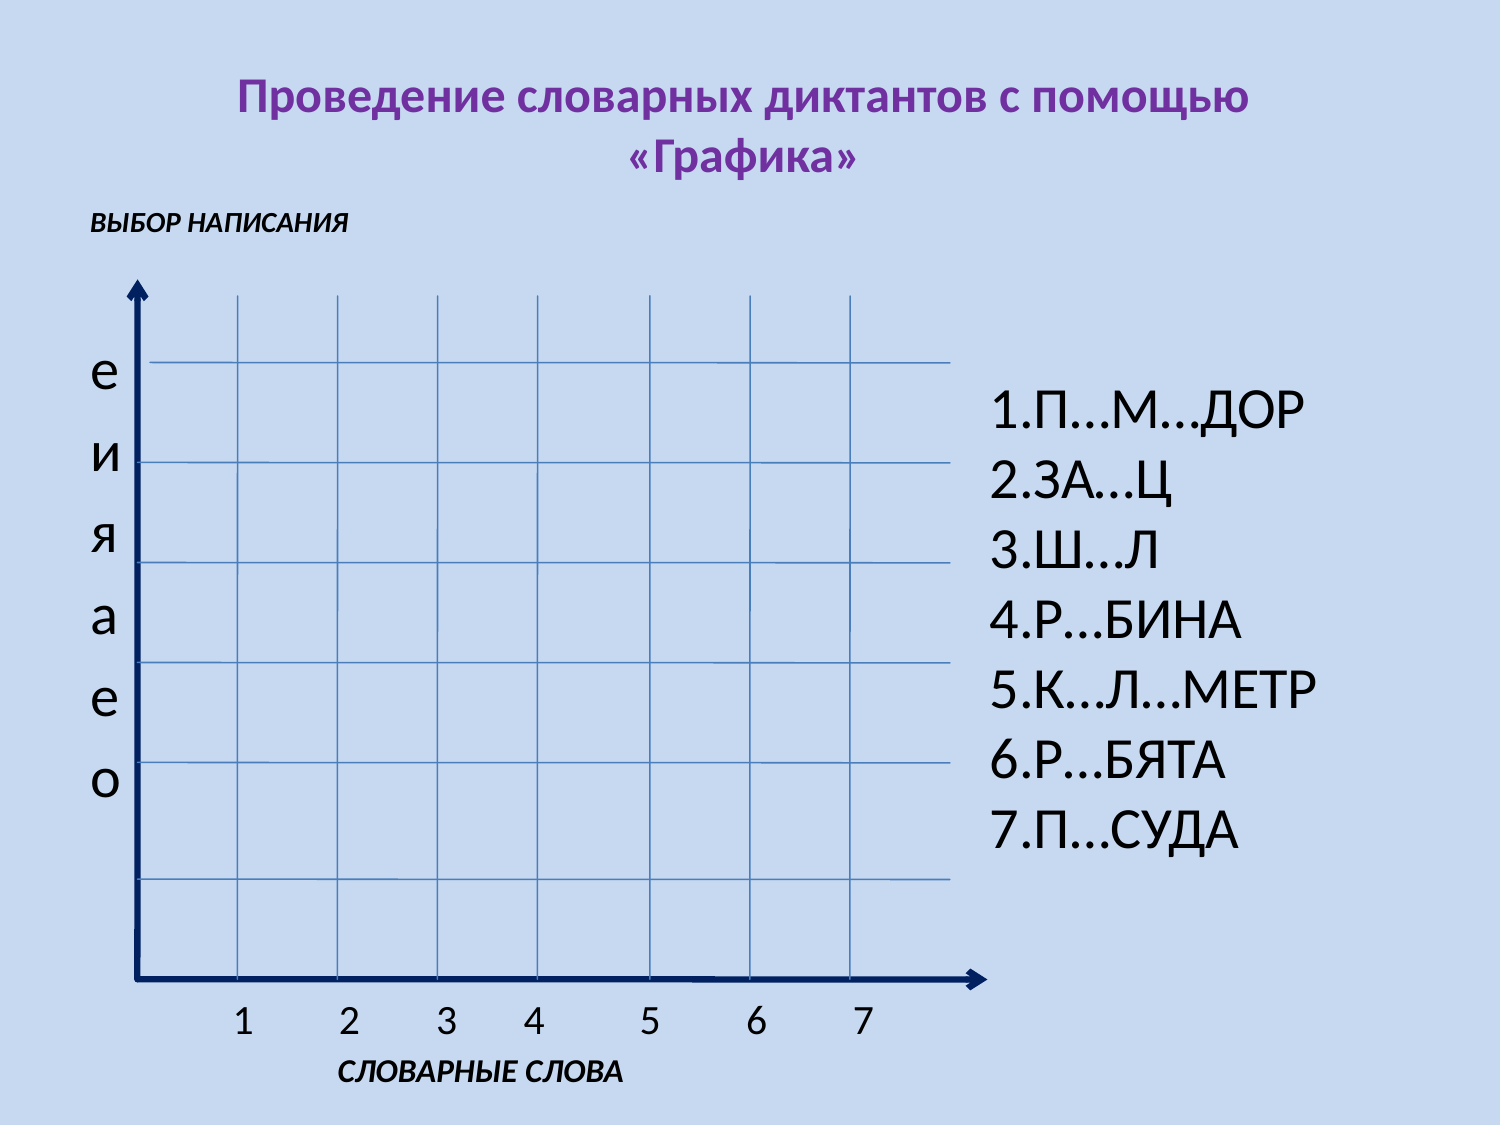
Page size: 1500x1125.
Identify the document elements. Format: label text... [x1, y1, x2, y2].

text_box 1.П…М…ДОР 2.ЗА…Ц 3.Ш…Л 4.Р…БИНА 5.К…Л…МЕТР 6.Р…БЯТА 7.П…СУДА [975, 362, 1388, 868]
list ВЫБОР НАПИСАНИЯ е и я а е о 1 2 3 4 5 6 7 СЛОВАРНЫЕ СЛОВА [75, 195, 1013, 634]
list ВЫБОР НАПИСАНИЯ е и я а е о 1 2 3 4 5 6 7 СЛОВАРНЫЕ СЛОВА [75, 648, 1013, 1125]
title Проведение словарных диктантов с помощью «Графика» [200, 45, 1288, 200]
